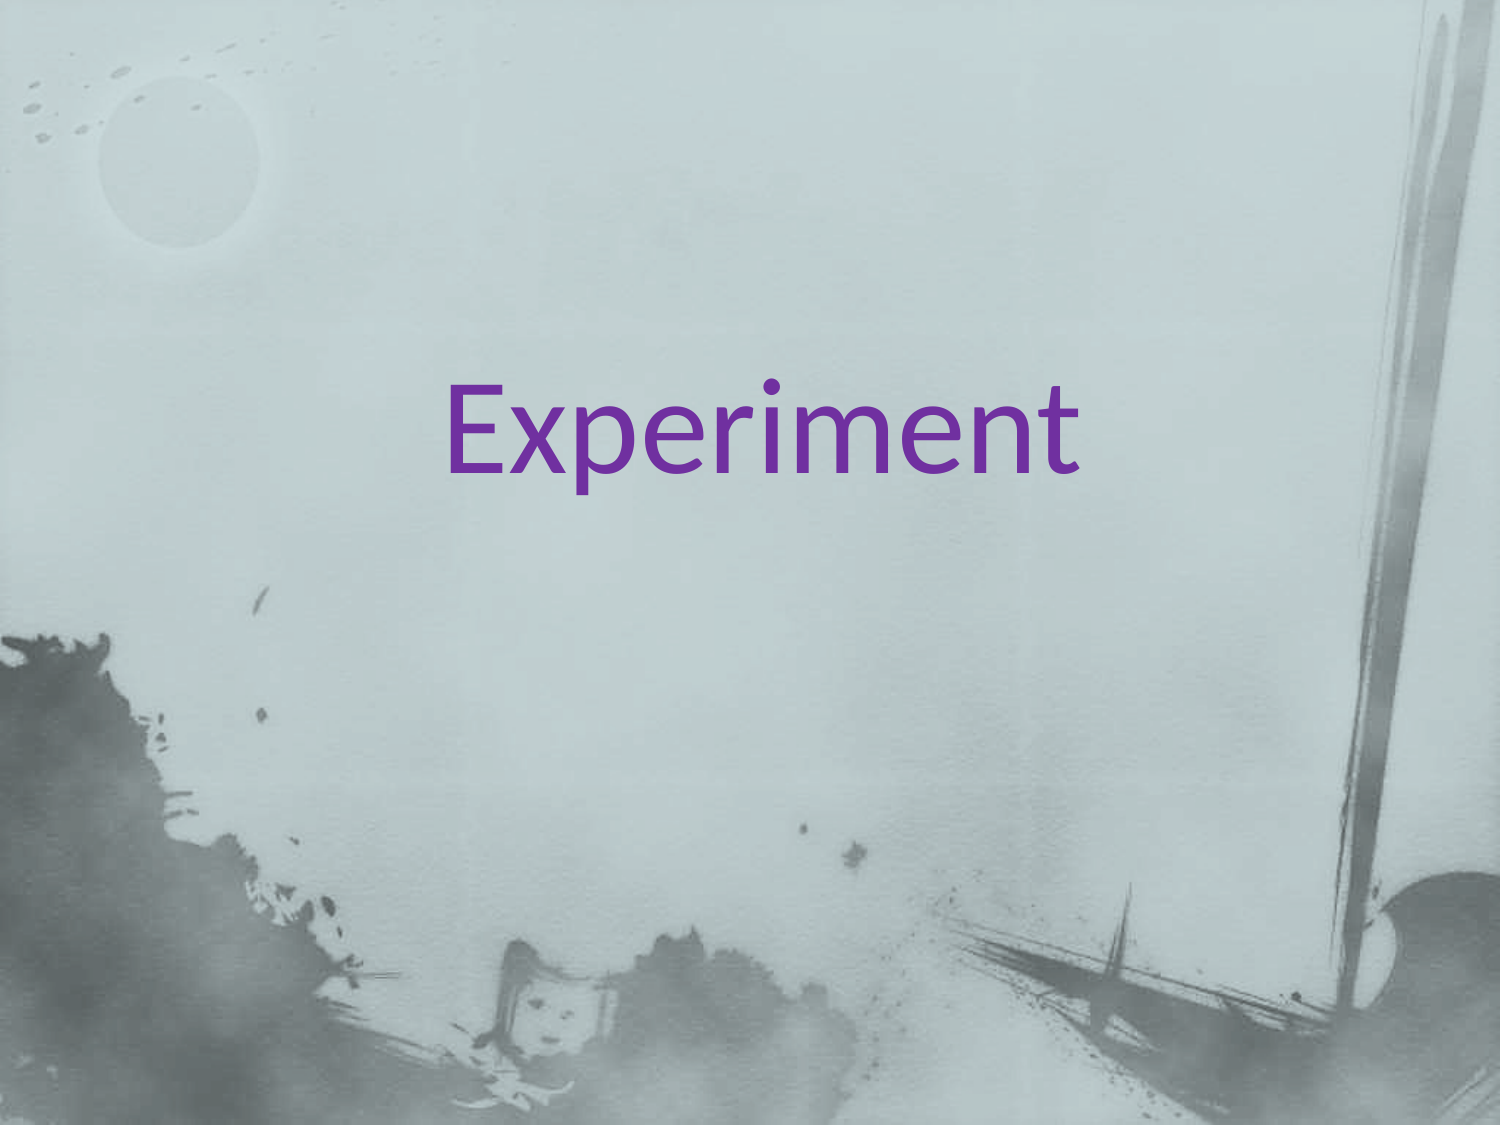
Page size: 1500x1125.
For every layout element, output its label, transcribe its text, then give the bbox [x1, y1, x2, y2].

title Experiment [87, 324, 1438, 513]
